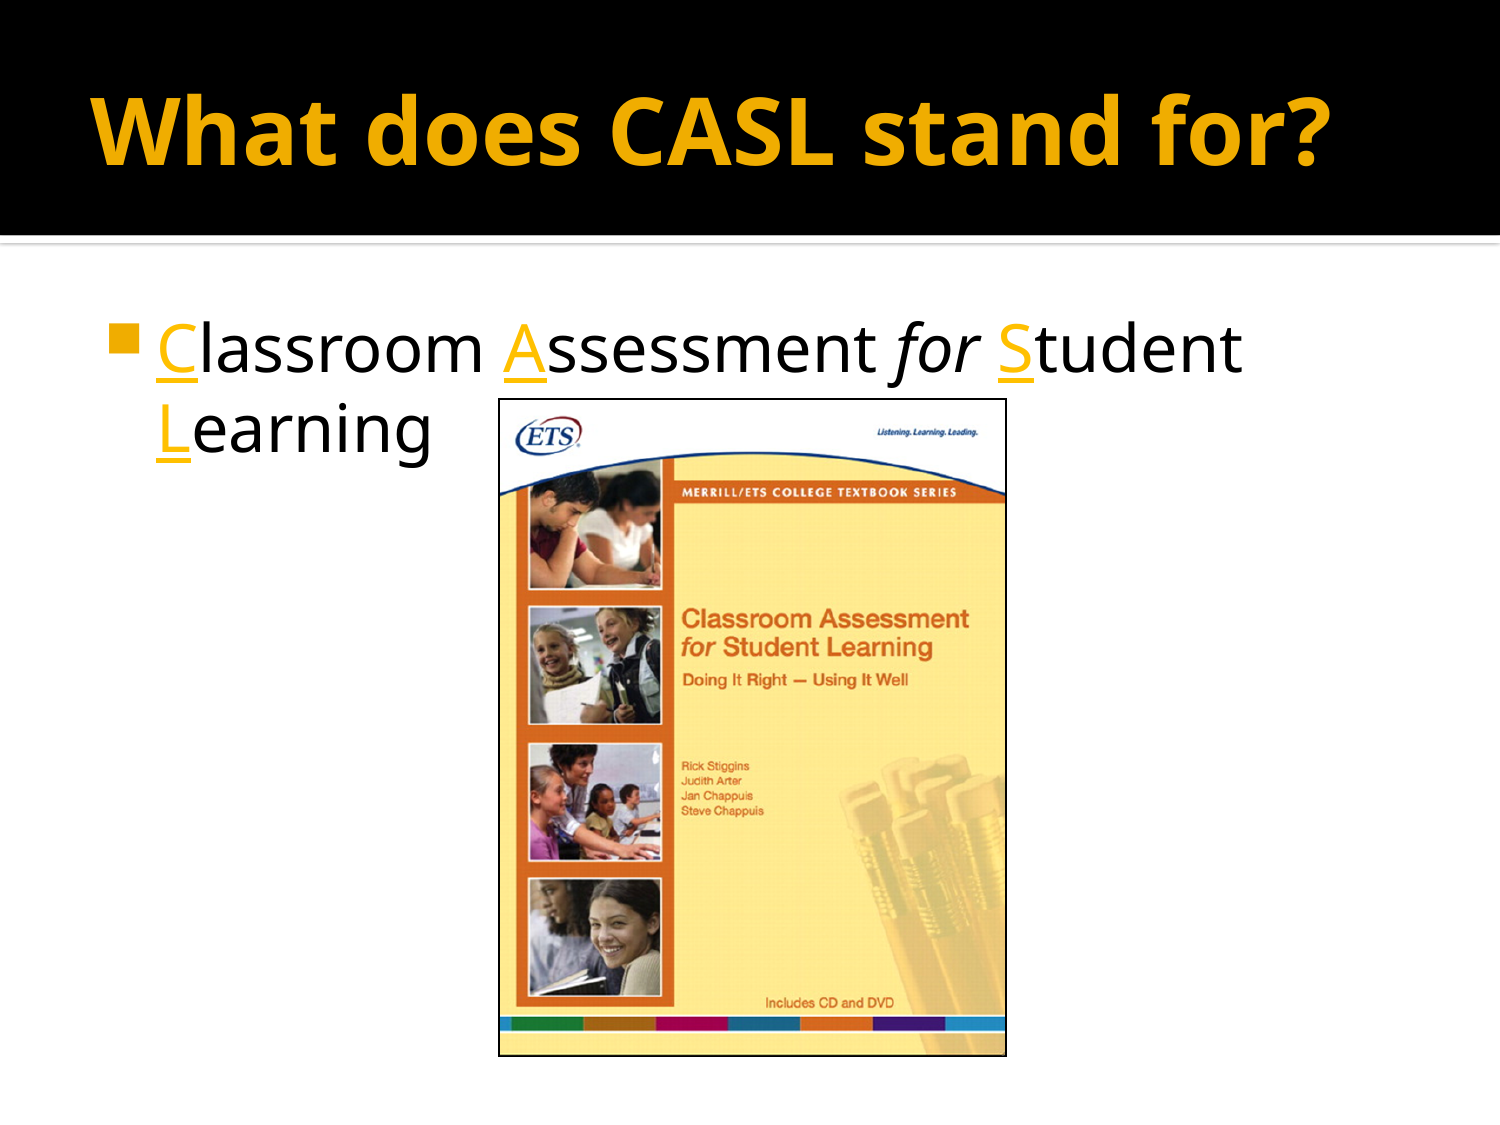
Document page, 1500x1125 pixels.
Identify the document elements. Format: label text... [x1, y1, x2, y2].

picture [499, 399, 1005, 1056]
title What does CASL stand for? [75, 25, 1425, 231]
list Classroom Assessment for Student Learning [75, 291, 1425, 1050]
